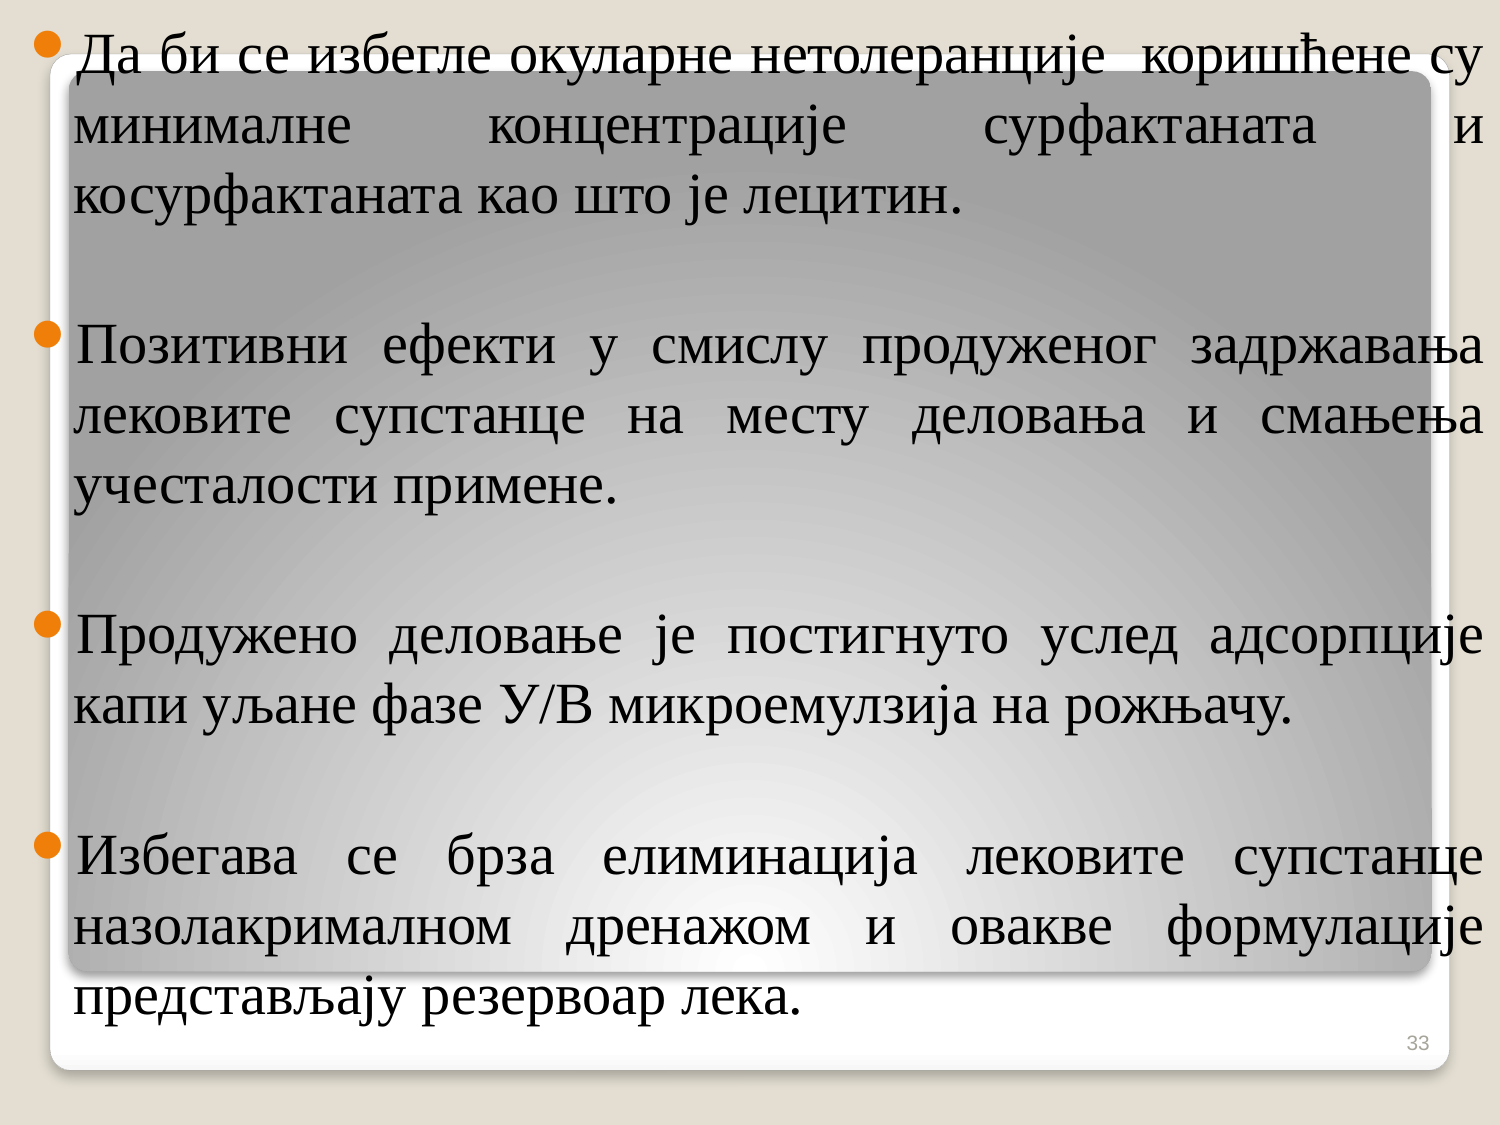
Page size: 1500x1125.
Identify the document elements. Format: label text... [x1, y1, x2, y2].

slide_number 33 [1369, 1002, 1445, 1063]
list Да би се избегле окуларне нетолеранције коришћене су минималне концентрације сурфактаната и косурфактаната као што је лецитин. Позитивни ефекти у смислу продуженог задржавања лековите супстанце на месту деловања и смањења учесталости примене. Продужено деловање је постигнуто услед адсорпције капи уљане фазе У/В микроемулзија на рожњачу. Избегава се брза елиминација лековите супстанце назолакрималном дренажом и овакве формулације представљају резервоар лека. [0, 0, 1500, 1125]
